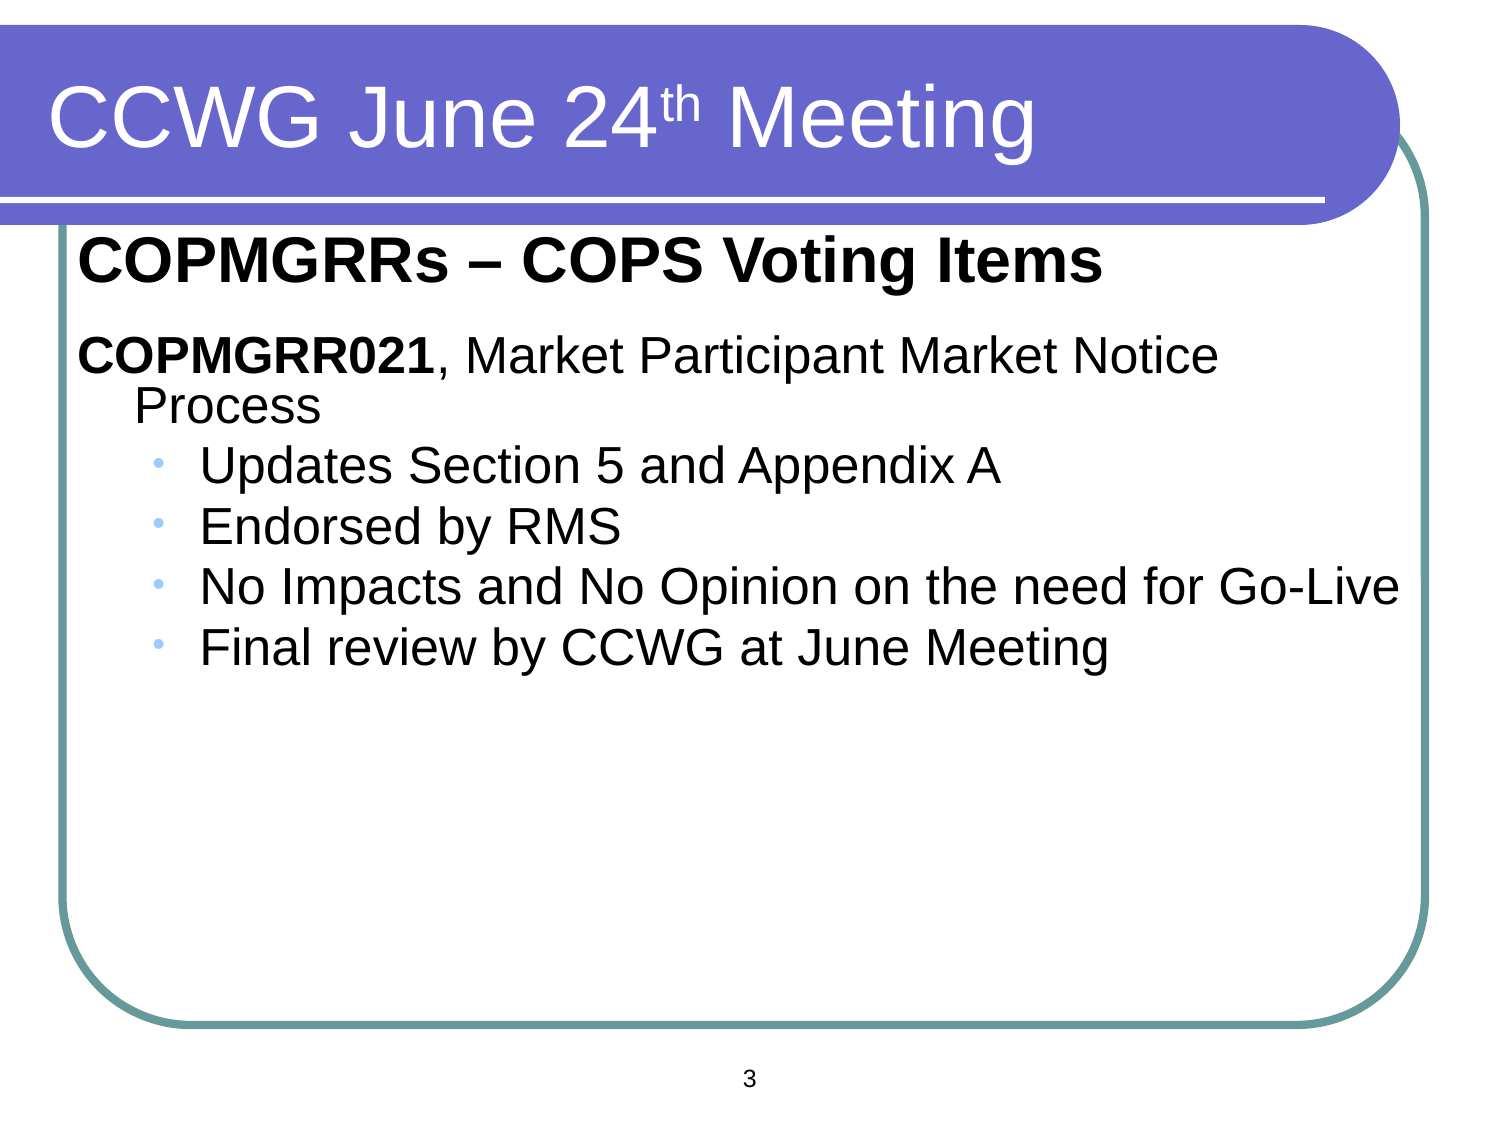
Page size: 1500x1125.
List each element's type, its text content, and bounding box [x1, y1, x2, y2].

title CCWG June 24th Meeting [31, 37, 1348, 188]
list COPMGRRs – COPS Voting Items COPMGRR021, Market Participant Market Notice Process Updates Section 5 and Appendix A Endorsed by RMS No Impacts and No Opinion on the need for Go-Live Final review by CCWG at June Meeting [62, 224, 1438, 1076]
footer 3 [512, 1024, 988, 1101]
